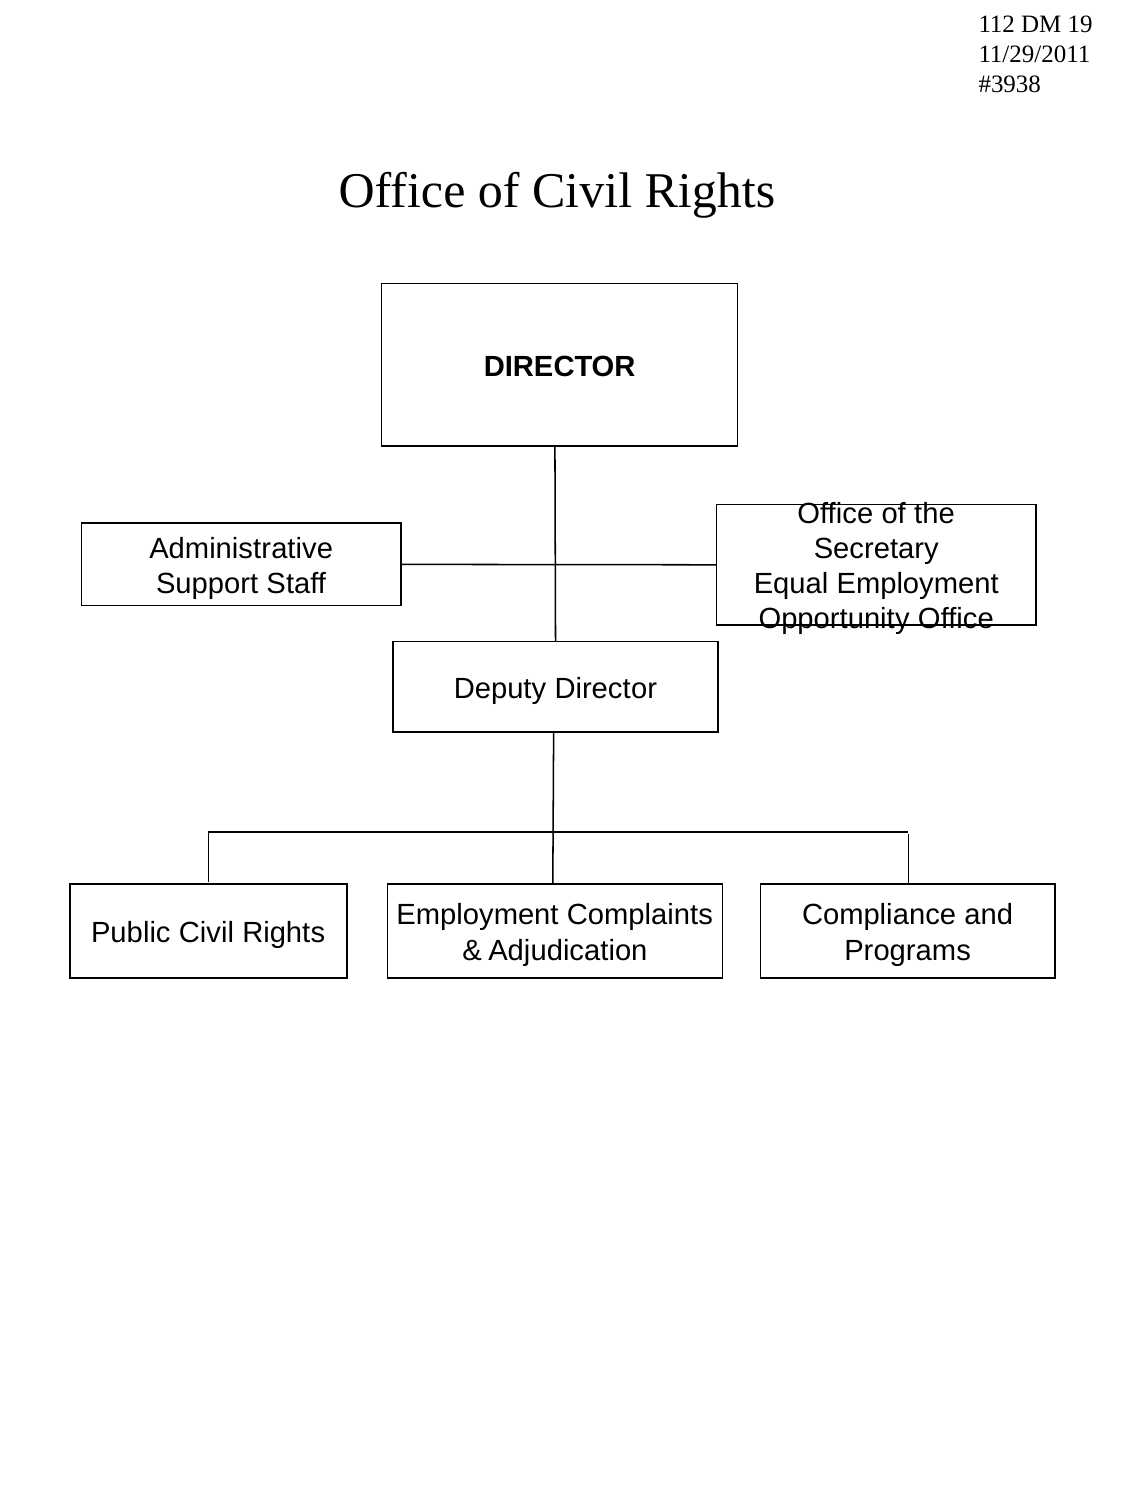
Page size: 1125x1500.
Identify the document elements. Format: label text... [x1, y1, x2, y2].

text_box Office of the Secretary Equal Employment Opportunity Office [716, 504, 1037, 626]
text_box Employment Complaints & Adjudication [387, 883, 723, 978]
text_box 112 DM 19 11/29/2011 #3938 [813, 0, 1125, 105]
text_box Director [381, 283, 738, 446]
text_box Deputy Director [392, 641, 719, 732]
text_box Compliance and Programs [760, 883, 1055, 978]
text_box Office of Civil Rights [252, 18, 862, 226]
text_box Administrative Support Staff [81, 523, 402, 606]
text_box Public Civil Rights [69, 883, 347, 978]
